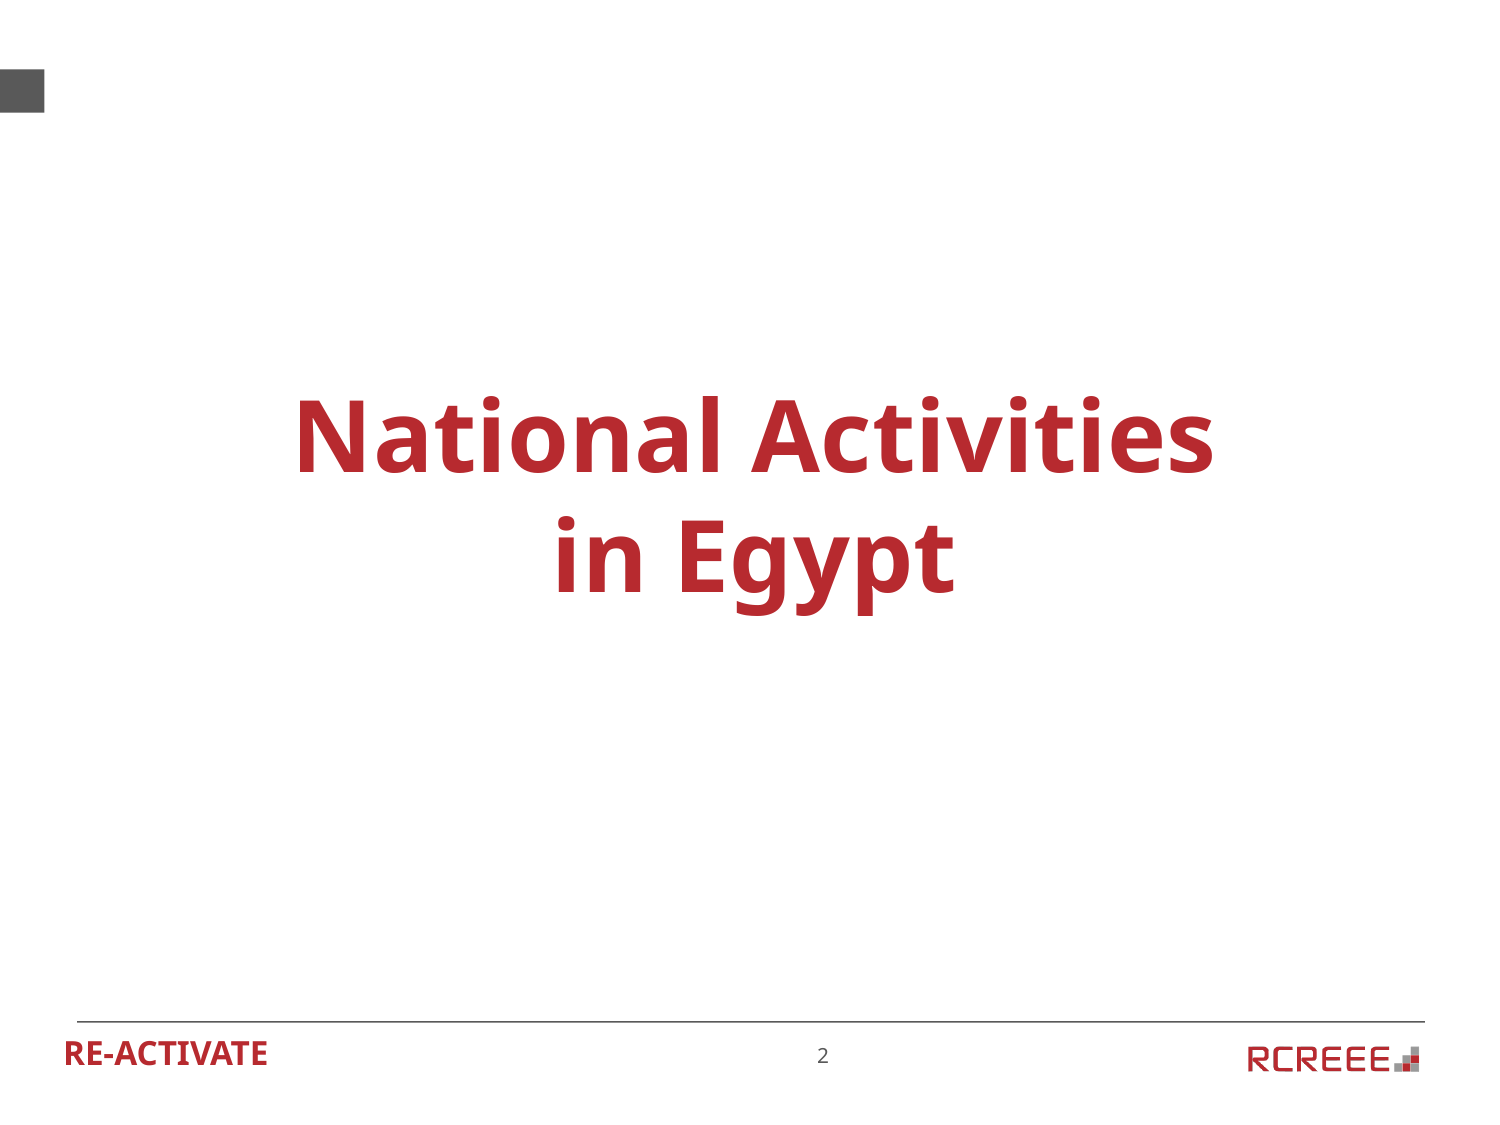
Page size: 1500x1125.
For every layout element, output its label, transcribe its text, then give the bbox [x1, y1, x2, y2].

title National Activities in Egypt [228, 364, 1281, 650]
picture [1245, 1044, 1422, 1078]
